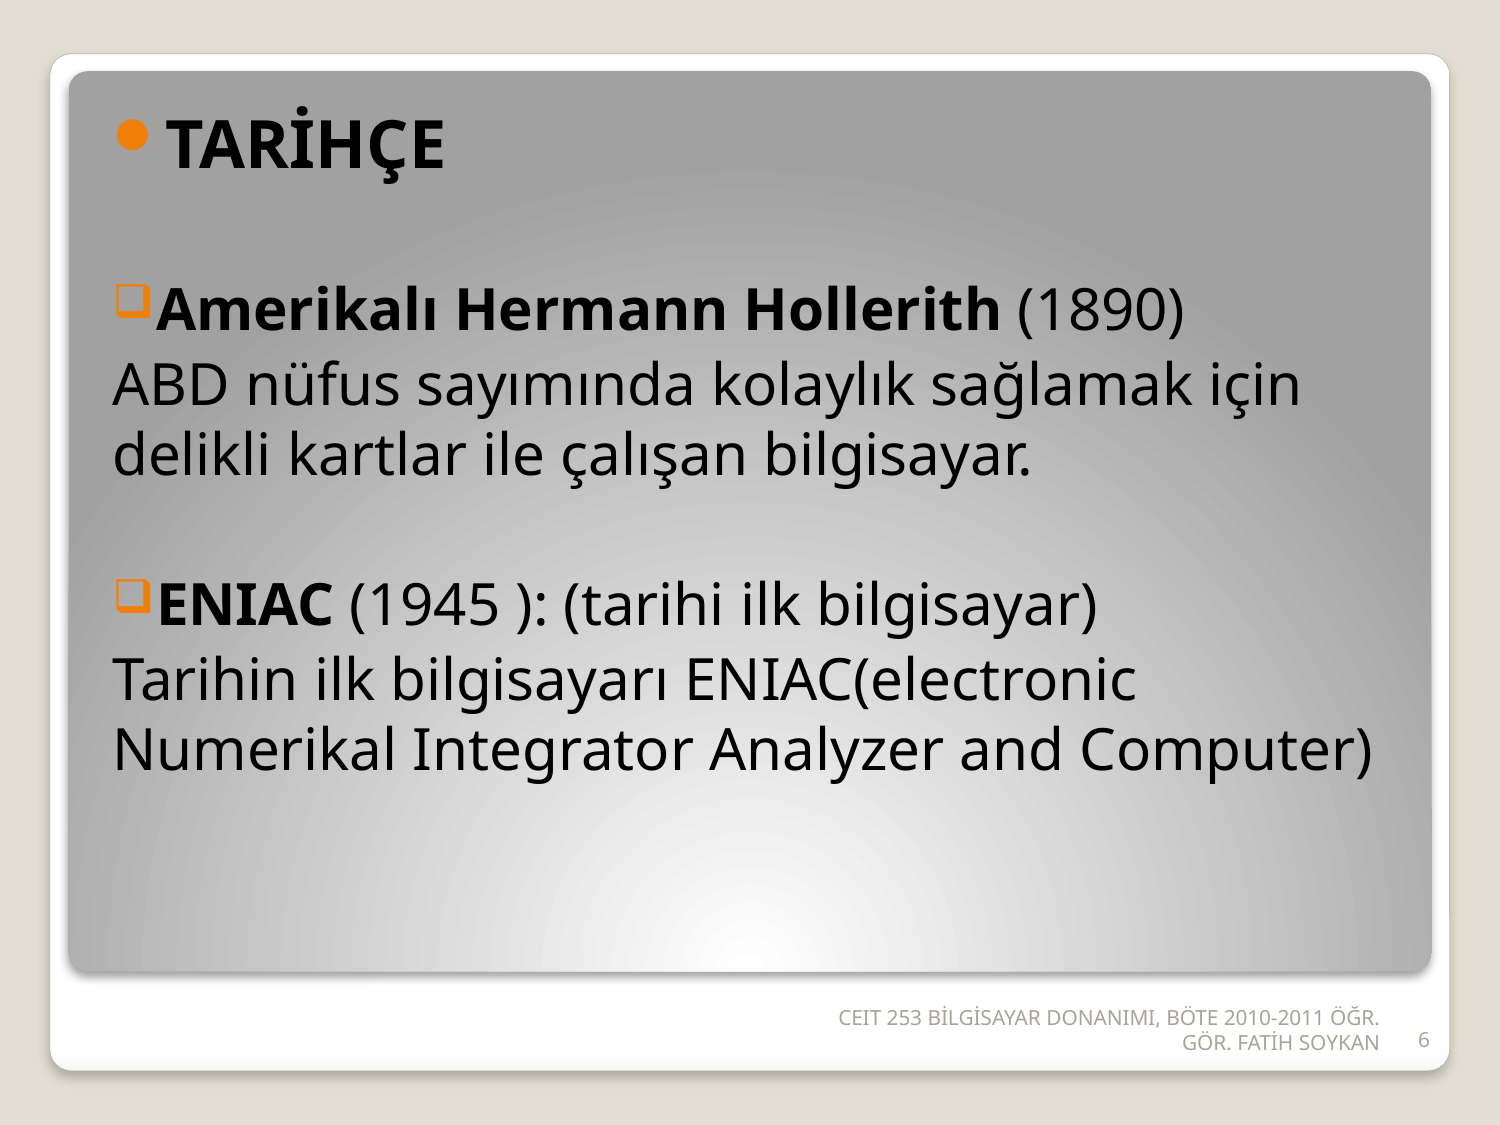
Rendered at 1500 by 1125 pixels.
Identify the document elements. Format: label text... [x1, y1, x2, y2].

list TARİHÇE Amerikalı Hermann Hollerith (1890) ABD nüfus sayımında kolaylık sağlamak için delikli kartlar ile çalışan bilgisayar. ENIAC (1945 ): (tarihi ilk bilgisayar) Tarihin ilk bilgisayarı ENIAC(electronic Numerikal Integrator Analyzer and Computer) [82, 86, 1425, 963]
slide_number 6 [1395, 1002, 1445, 1063]
footer CEIT 253 BİLGİSAYAR DONANIMI, BÖTE 2010-2011 ÖĞR. GÖR. FATİH SOYKAN [800, 1002, 1395, 1063]
